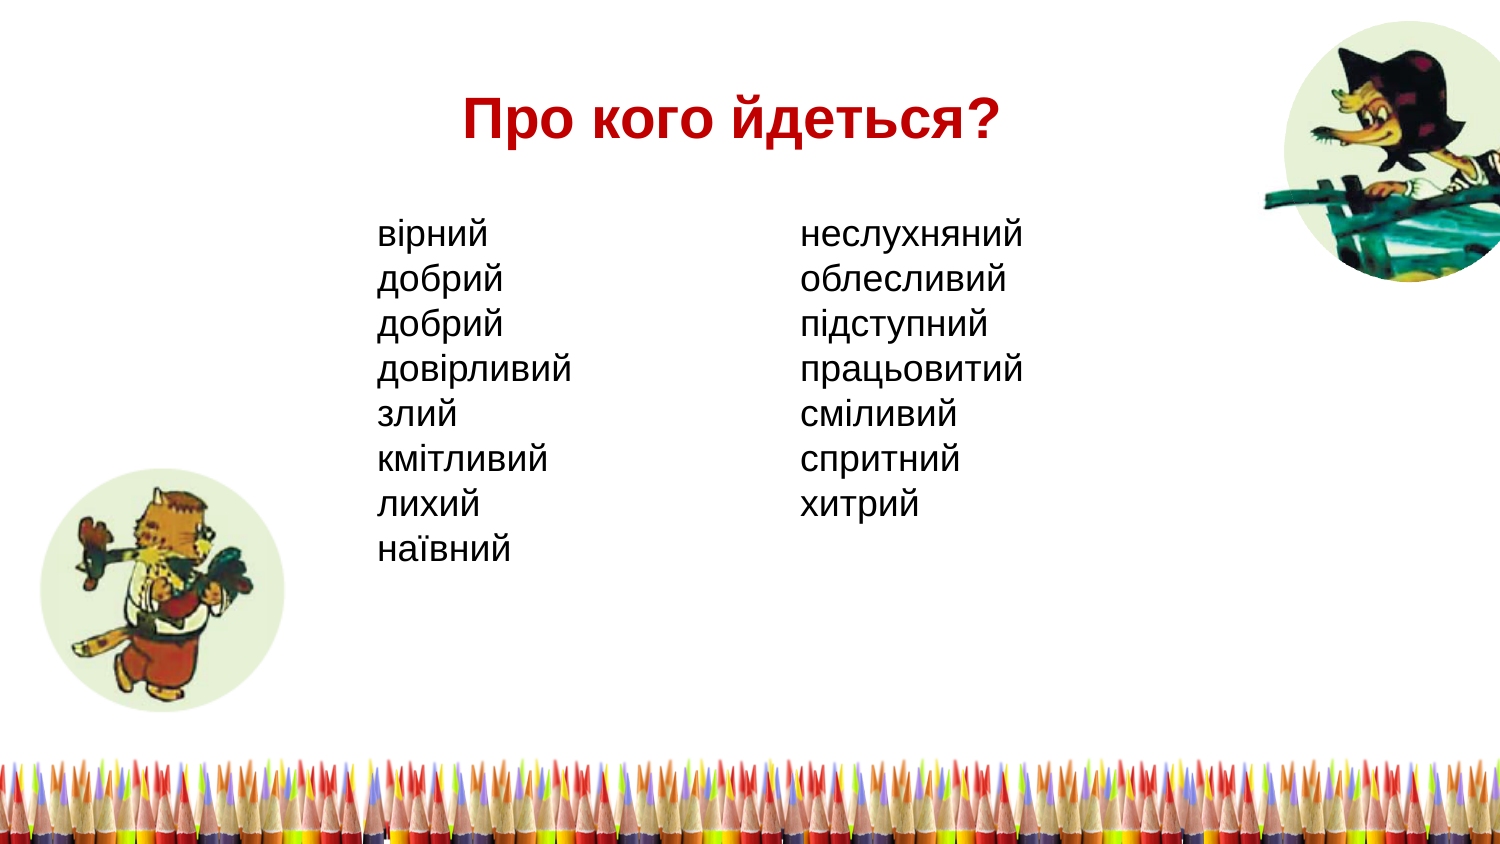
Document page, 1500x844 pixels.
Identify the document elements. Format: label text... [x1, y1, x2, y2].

text_box вірний добрий добрий довірливий злий кмітливий лихий наївний [362, 202, 694, 577]
picture [0, 756, 1500, 844]
picture [29, 448, 302, 731]
text_box неслухняний облесливий підступний працьовитий сміливий спритний хитрий [785, 202, 1114, 532]
list Про кого йдеться? [0, 91, 1252, 139]
picture [1257, 0, 1500, 307]
